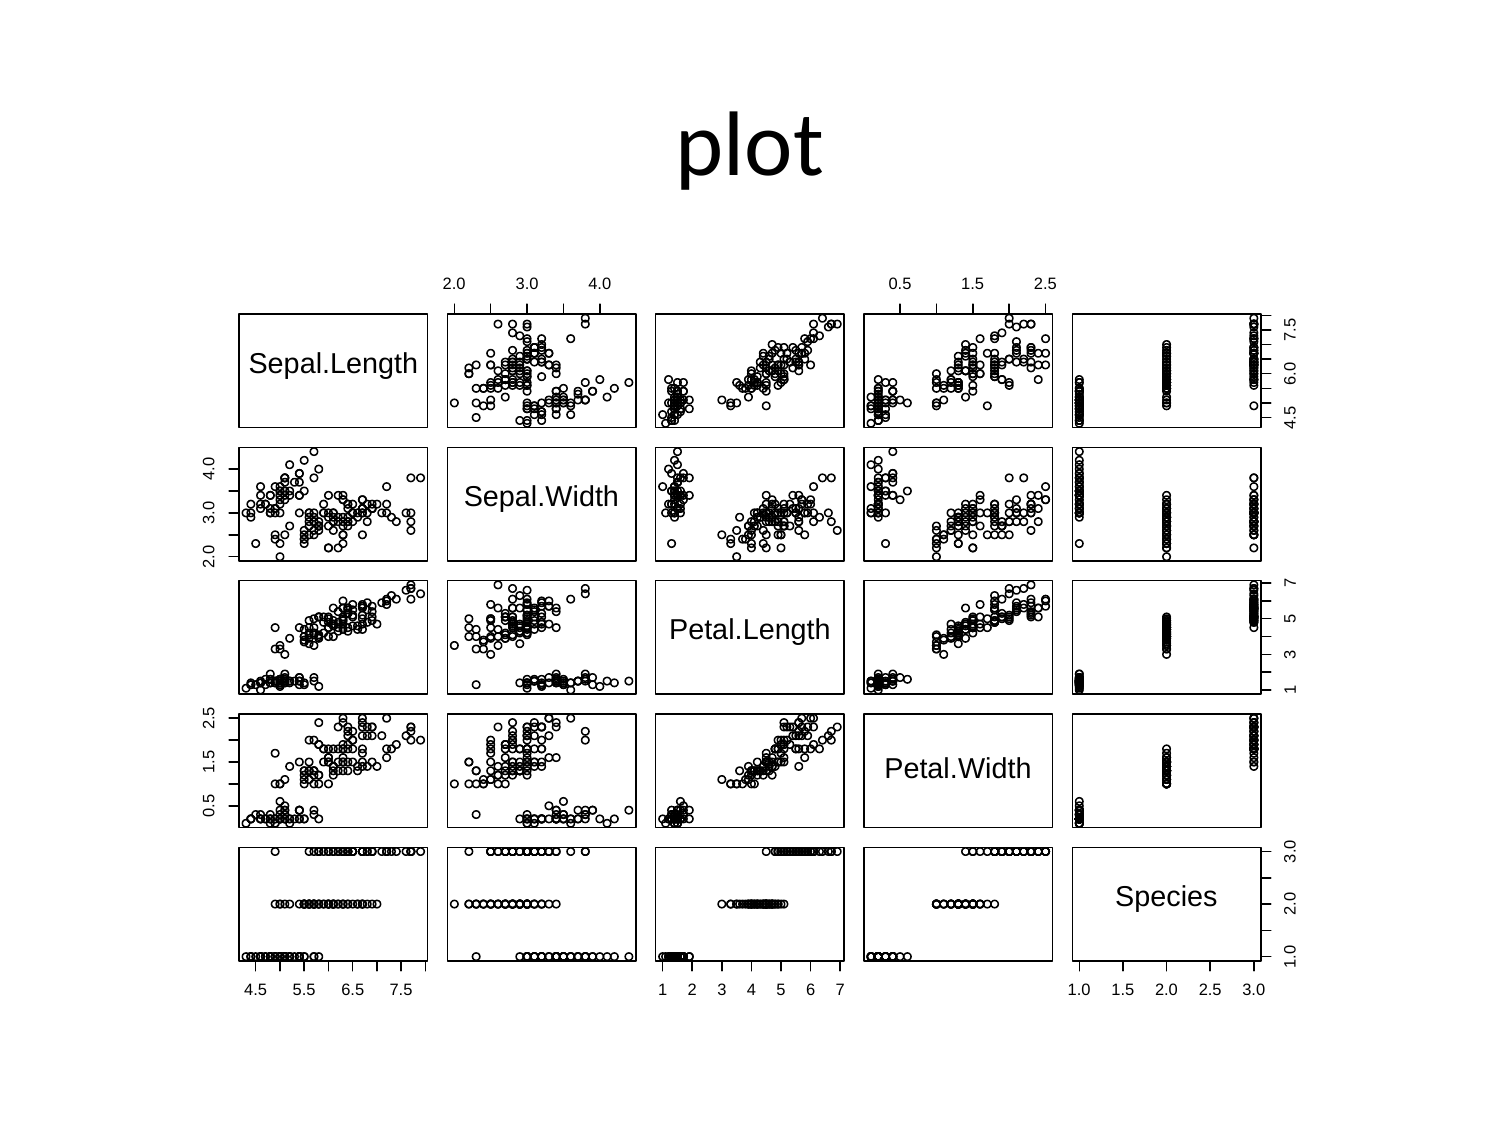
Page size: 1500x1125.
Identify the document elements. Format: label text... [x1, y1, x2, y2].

title plot [75, 45, 1425, 233]
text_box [149, 224, 1351, 1051]
